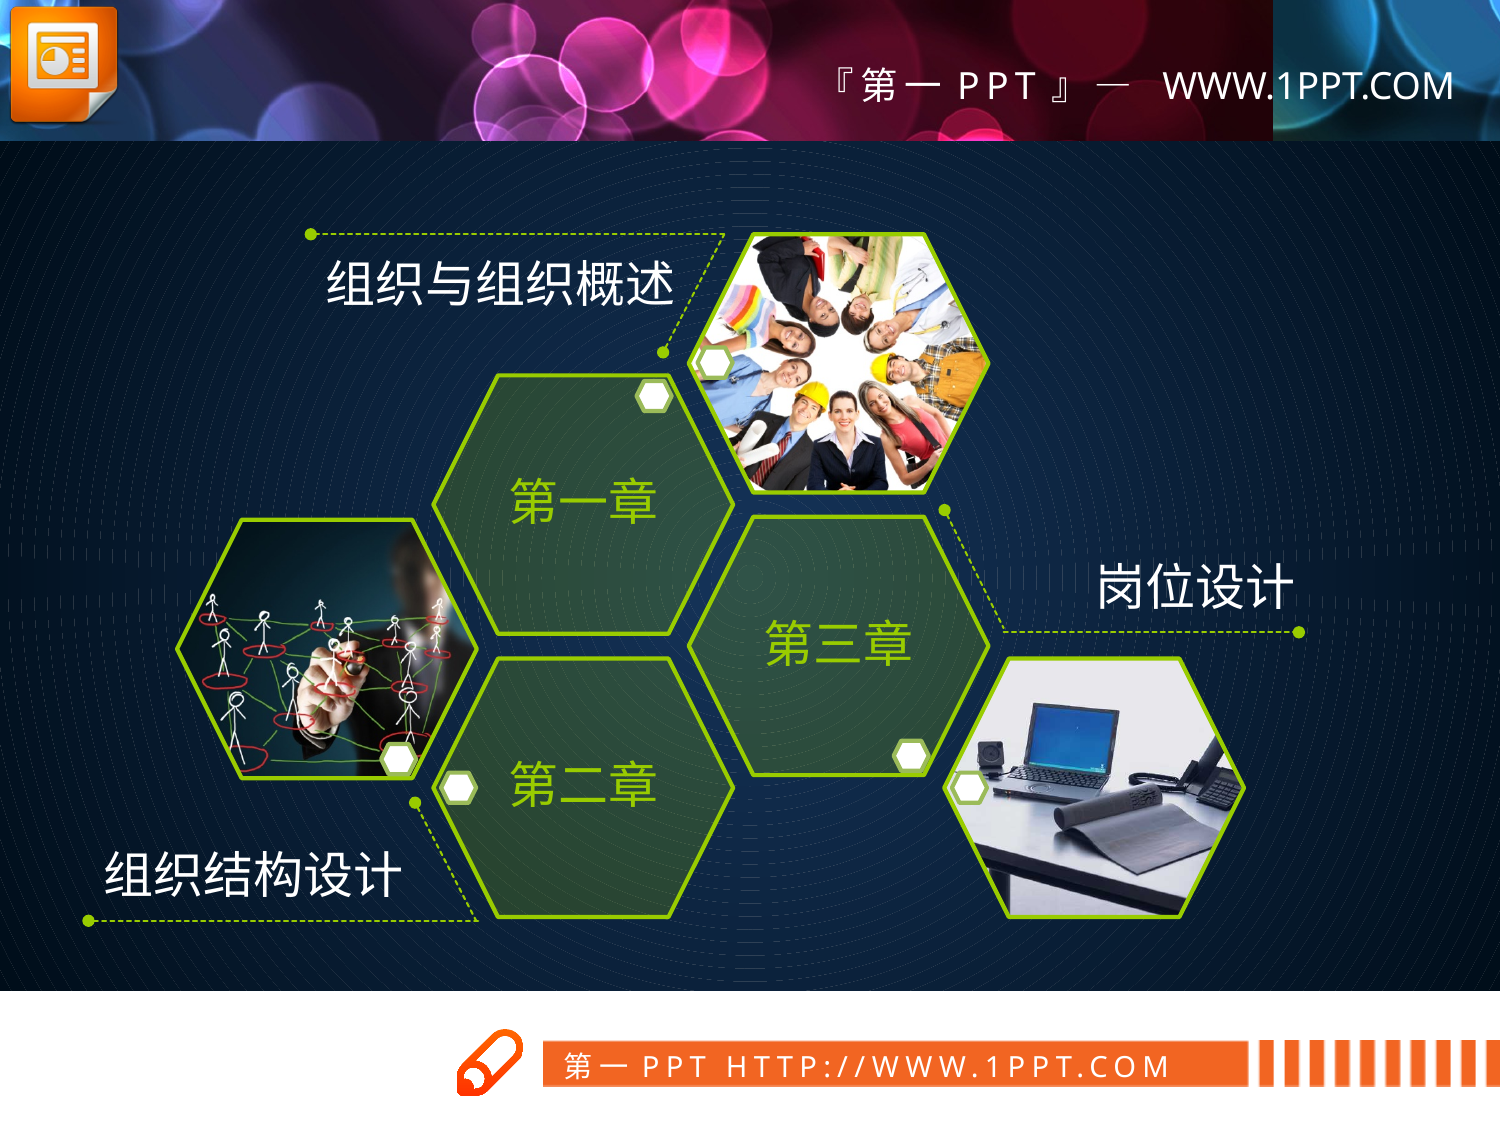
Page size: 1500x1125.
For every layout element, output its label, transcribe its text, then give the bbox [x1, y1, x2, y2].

picture [0, 0, 1500, 141]
text_box 岗位设计 [1304, 548, 1471, 624]
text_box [88, 219, 1300, 932]
picture [543, 1040, 1500, 1087]
